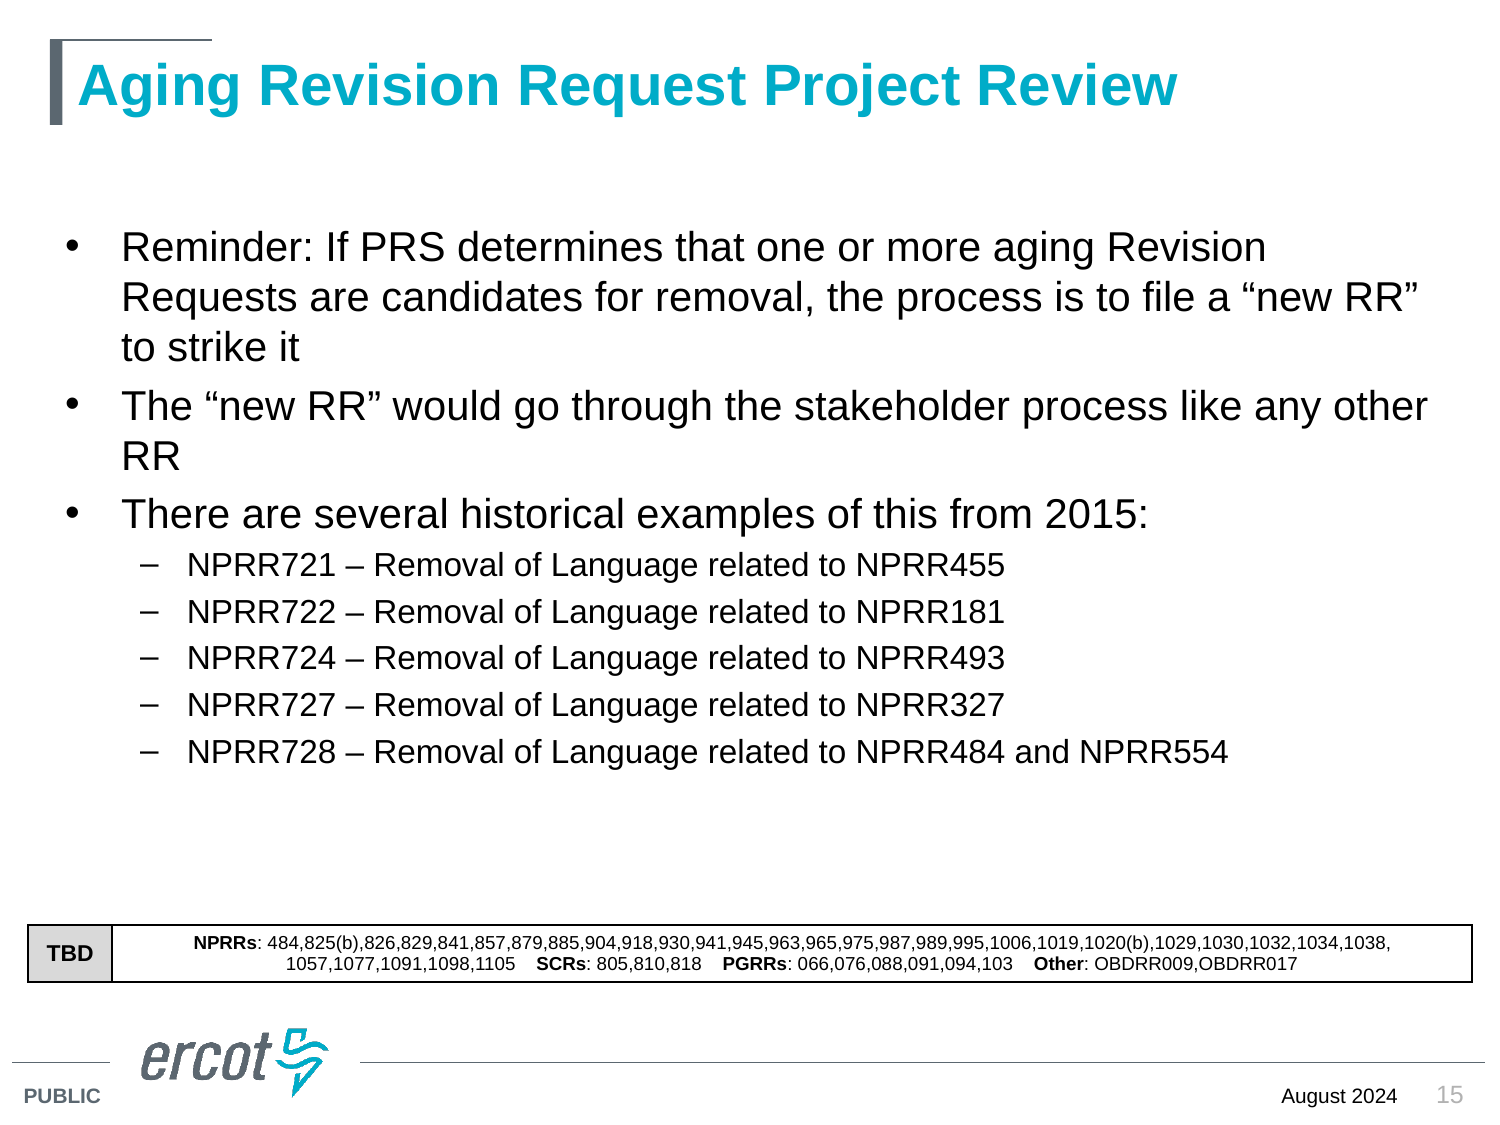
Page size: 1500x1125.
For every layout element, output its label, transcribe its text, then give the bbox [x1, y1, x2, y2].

title Aging Revision Request Project Review [62, 39, 1263, 125]
picture [137, 1024, 332, 1100]
table_header NPRRs: 484,825(b),826,829,841,857,879,885,904,918,930,941,945,963,965,975,987,989,995,1006,1019,1020(b),1029,1030,1032,1034,1038, 1057,1077,1091,1098,1105 SCRs: 805,810,818 PGRRs: 066,076,088,091,094,103 Other: OBDRR009,OBDRR017 [113, 926, 1471, 981]
list Reminder: If PRS determines that one or more aging Revision Requests are candidates for removal, the process is to file a “new RR” to strike it The “new RR” would go through the stakeholder process like any other RR There are several historical examples of this from 2015: NPRR721 – Removal of Language related to NPRR455 NPRR722 – Removal of Language related to NPRR181 NPRR724 – Removal of Language related to NPRR493 NPRR727 – Removal of Language related to NPRR327 NPRR728 – Removal of Language related to NPRR484 and NPRR554 [50, 212, 1450, 825]
table_header TBD [29, 926, 111, 981]
slide_number 15 [1412, 1076, 1488, 1112]
